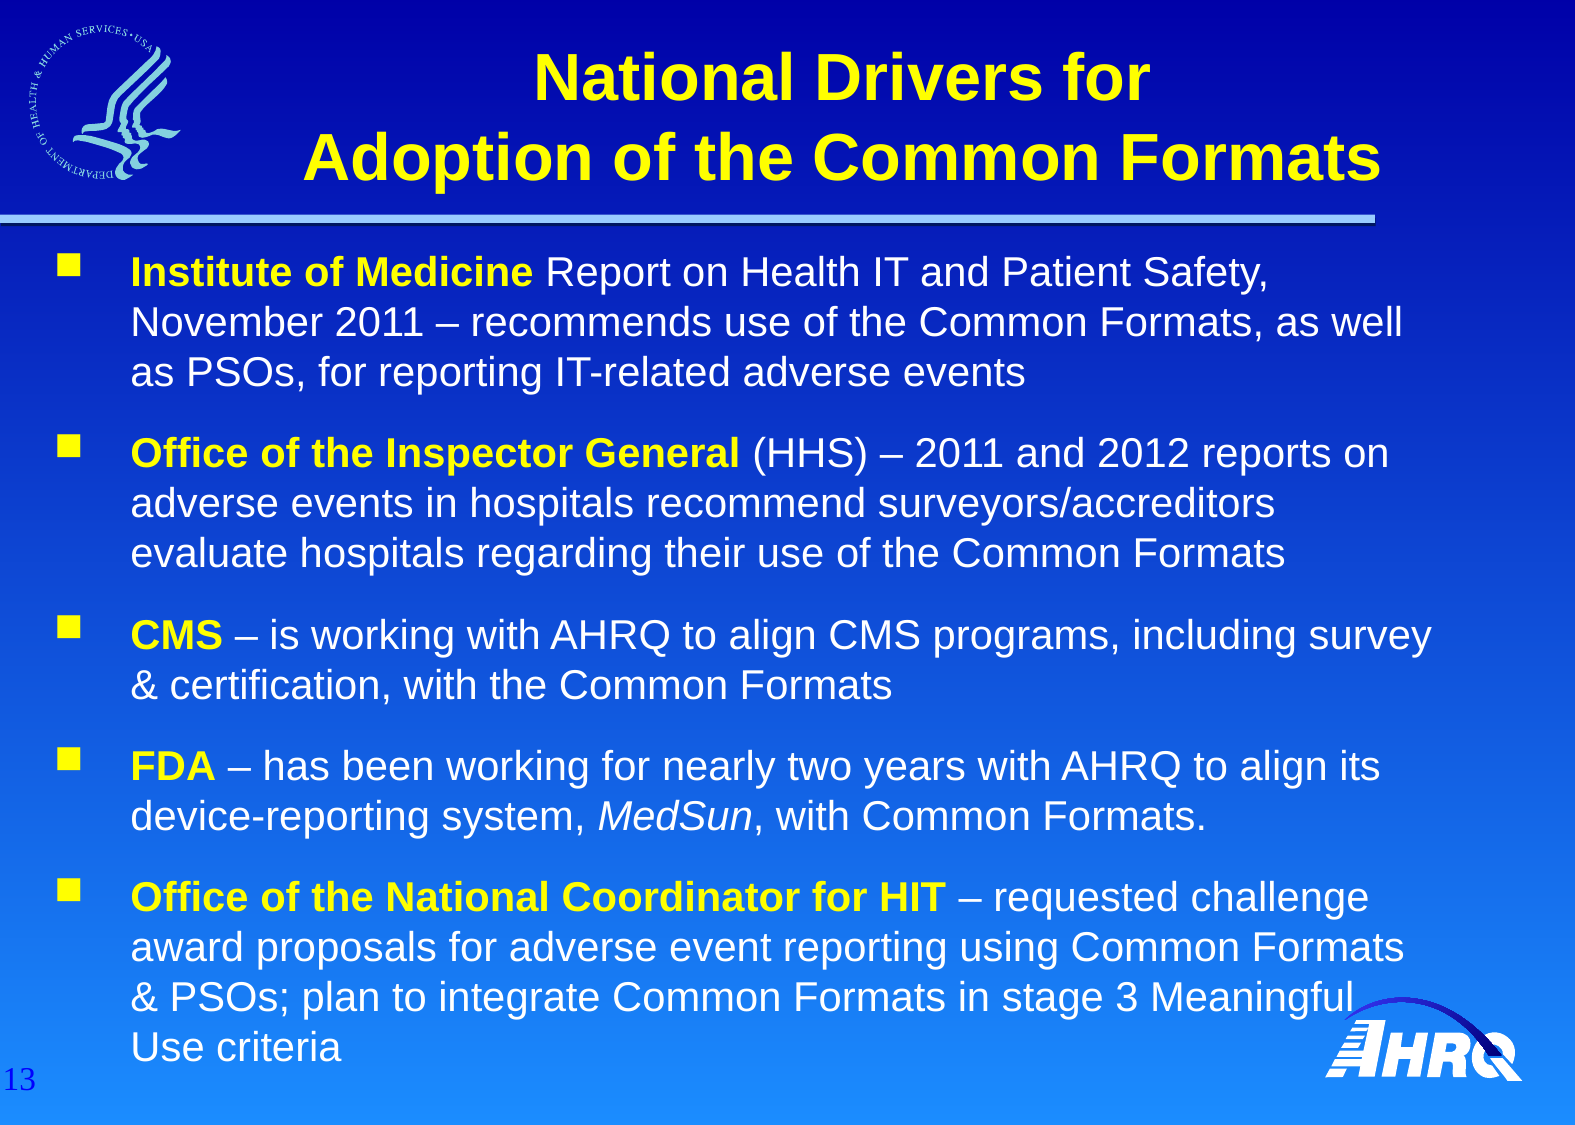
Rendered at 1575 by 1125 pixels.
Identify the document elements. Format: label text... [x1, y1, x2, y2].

title National Drivers for Adoption of the Common Formats [203, 56, 1483, 202]
list Institute of Medicine Report on Health IT and Patient Safety, November 2011 – recommends use of the Common Formats, as well as PSOs, for reporting IT-related adverse events Office of the Inspector General (HHS) – 2011 and 2012 reports on adverse events in hospitals recommend surveyors/accreditors evaluate hospitals regarding their use of the Common Formats CMS – is working with AHRQ to align CMS programs, including survey & certification, with the Common Formats FDA – has been working for nearly two years with AHRQ to align its device-reporting system, MedSun, with Common Formats. Office of the National Coordinator for HIT – requested challenge award proposals for adverse event reporting using Common Formats & PSOs; plan to integrate Common Formats in stage 3 Meaningful Use criteria [38, 236, 1457, 1051]
